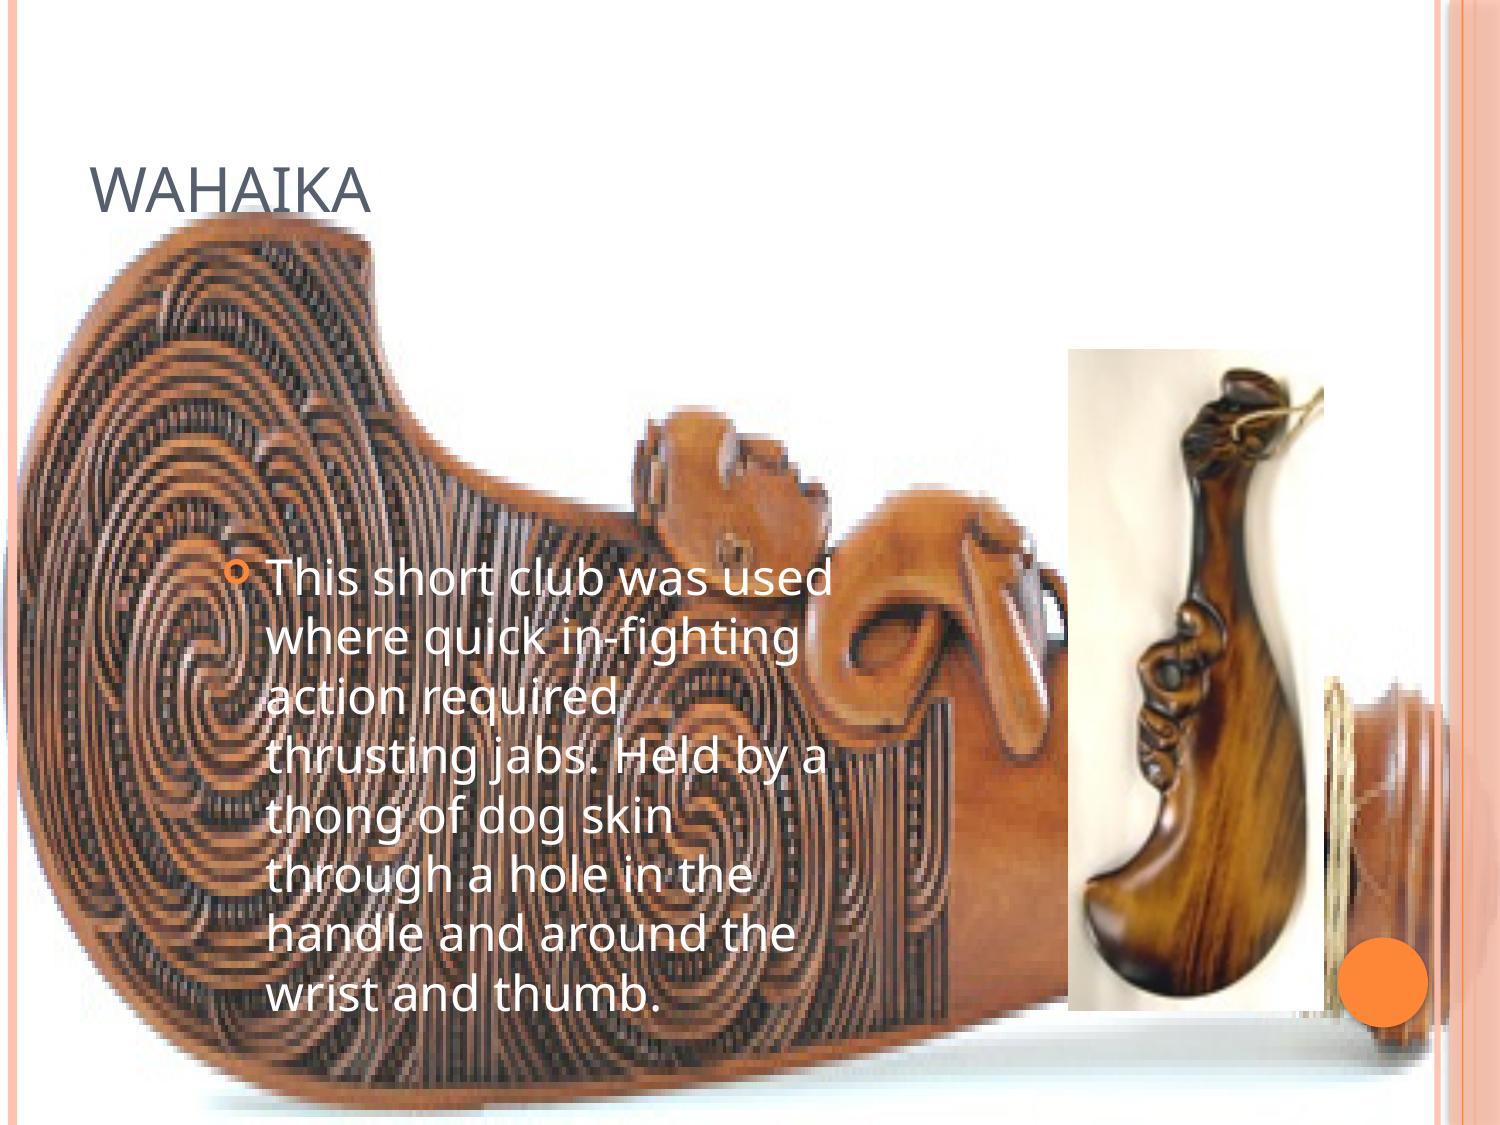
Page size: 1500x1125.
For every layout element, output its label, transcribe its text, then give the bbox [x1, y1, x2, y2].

picture [18, 0, 1434, 1125]
list This short club was used where quick in-fighting action required thrusting jabs. Held by a thong of dog skin through a hole in the handle and around the wrist and thumb. [206, 538, 862, 1033]
picture [0, 0, 7, 1125]
picture [1441, 0, 1449, 1125]
title Wahaika [75, 45, 1300, 233]
